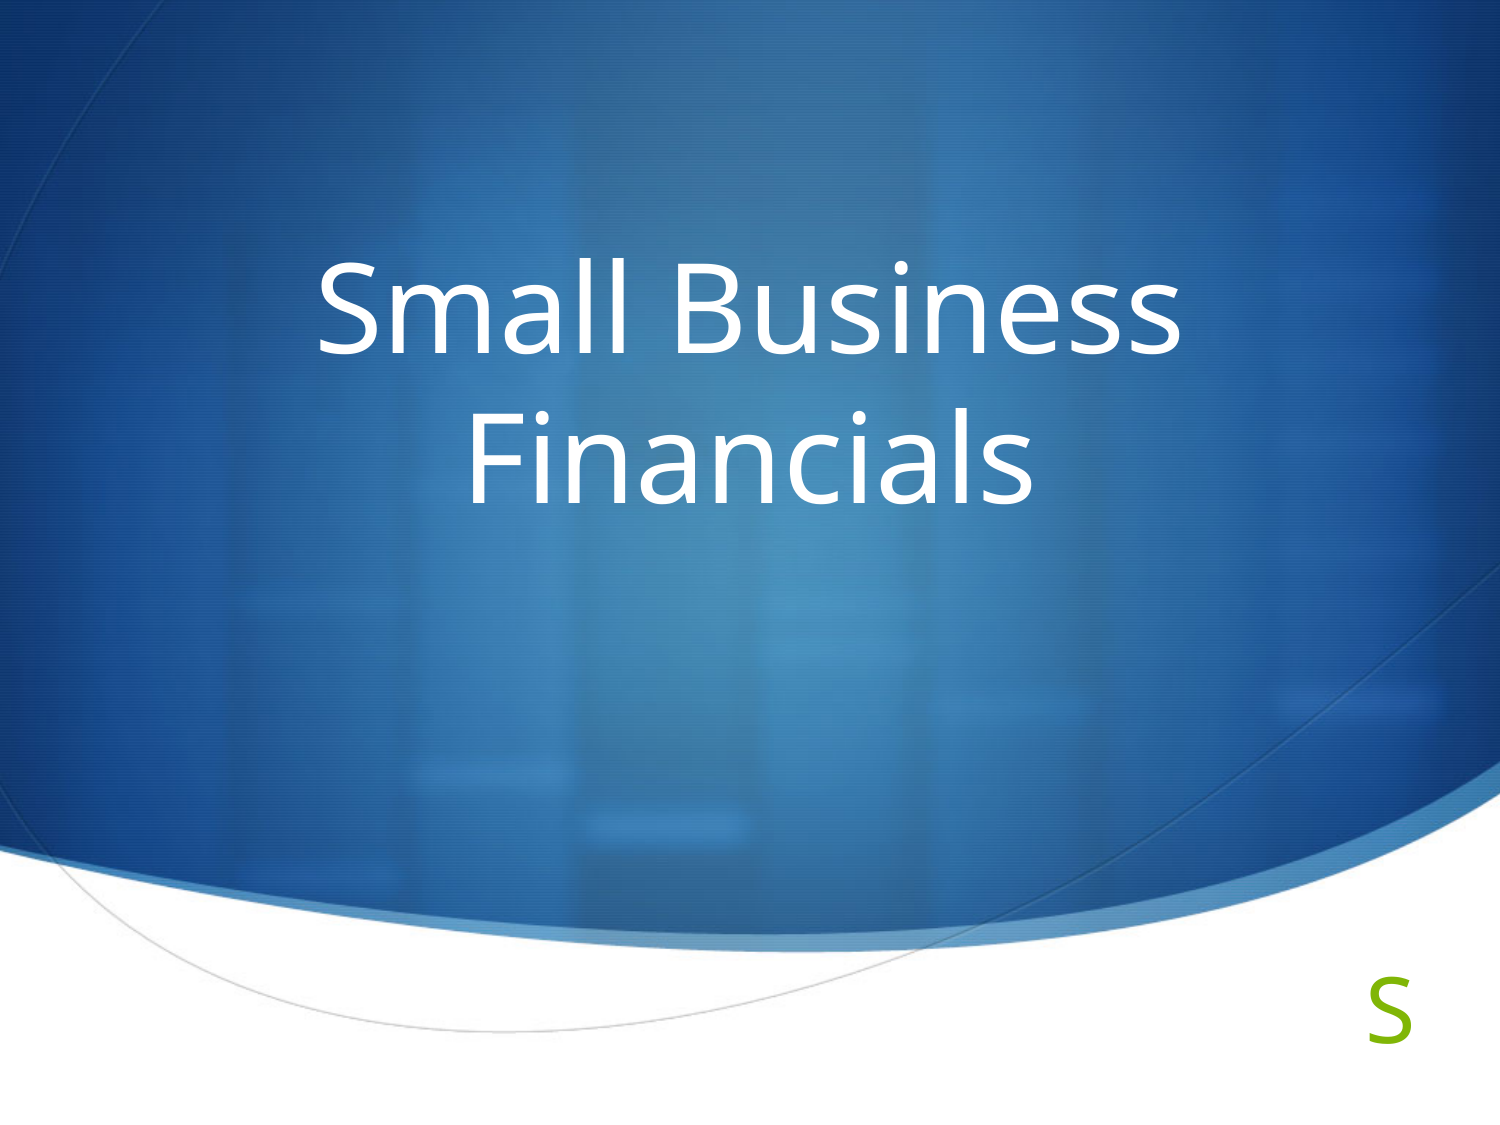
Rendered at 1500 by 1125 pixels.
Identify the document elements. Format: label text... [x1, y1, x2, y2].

picture [0, 0, 1500, 1125]
title Small Business Financials [75, 212, 1425, 529]
